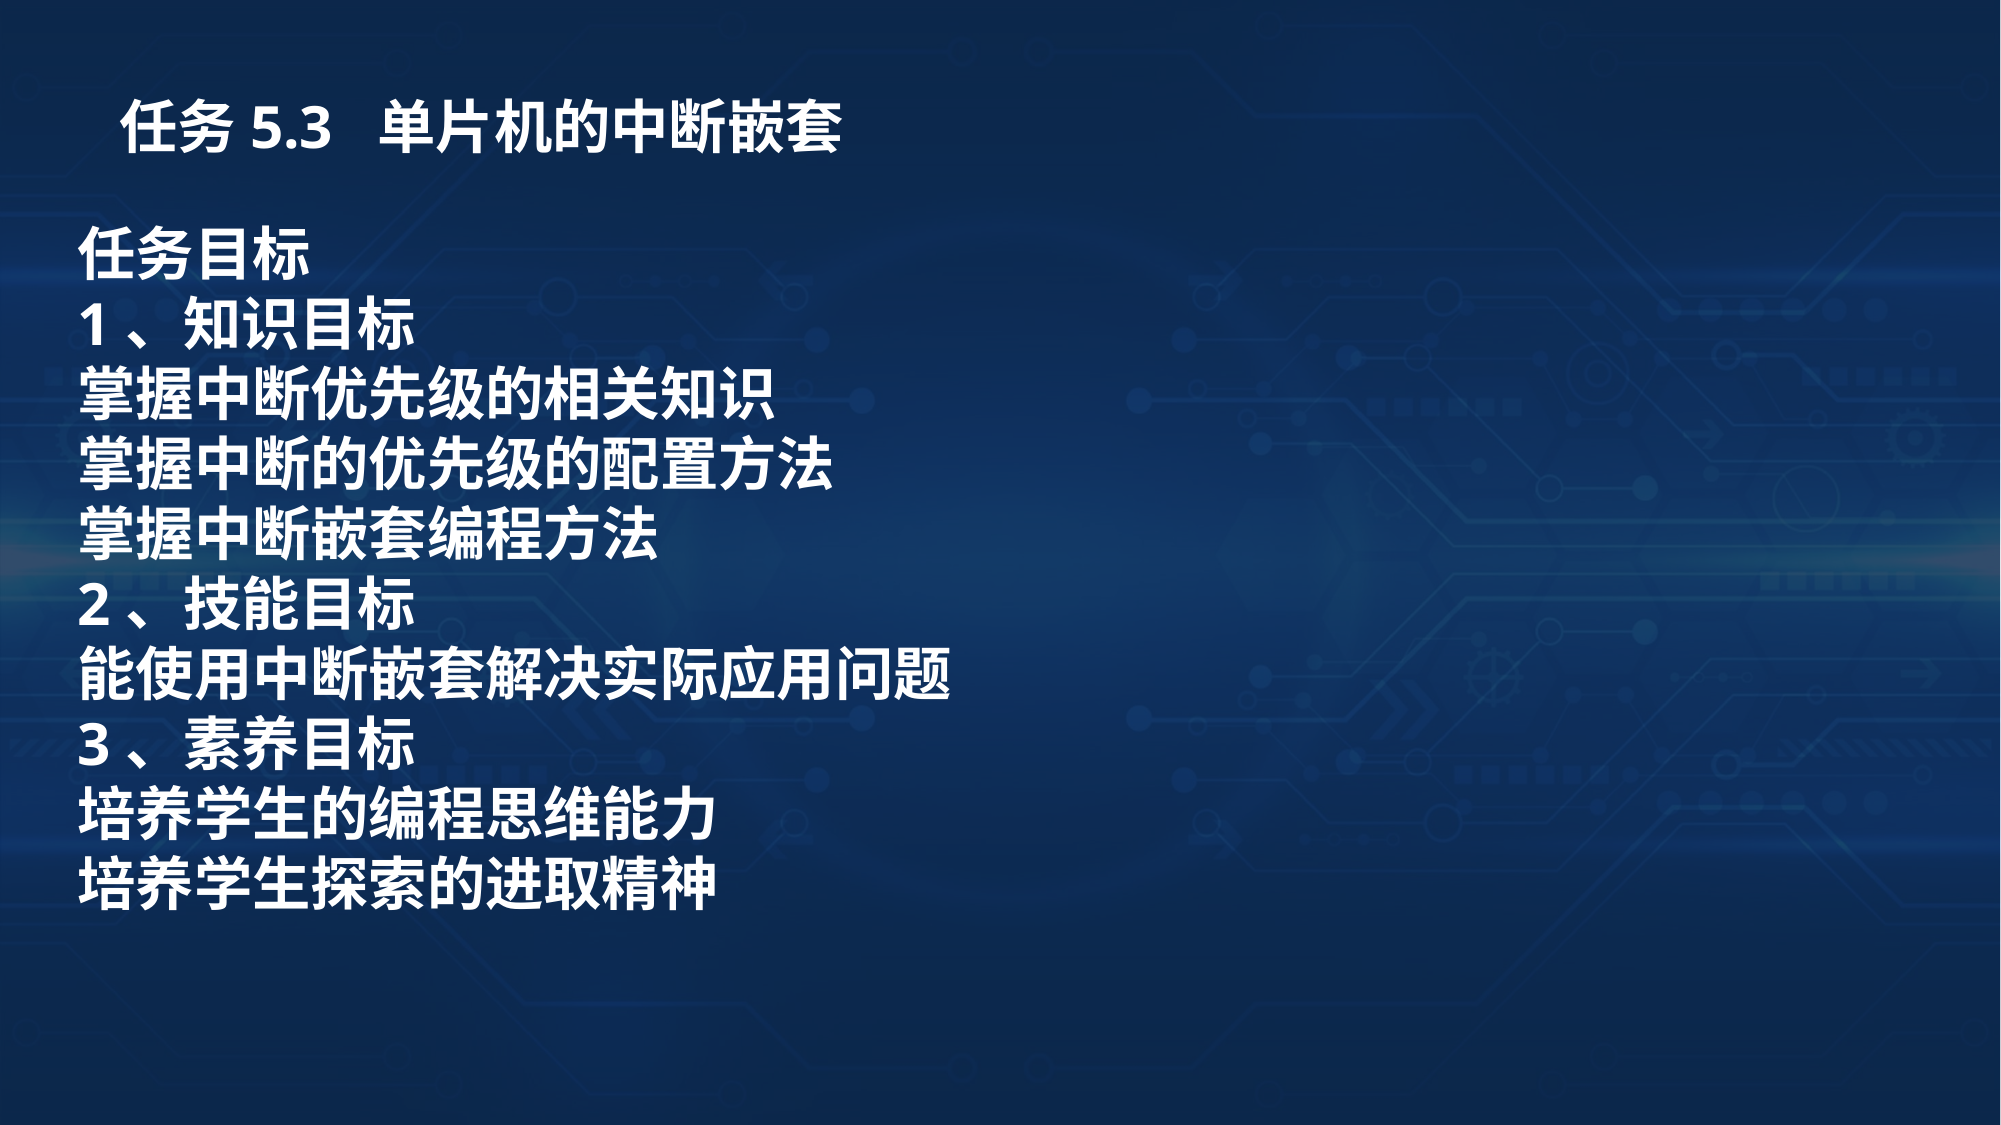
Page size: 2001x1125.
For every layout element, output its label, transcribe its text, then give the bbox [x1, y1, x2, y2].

text_box 任务5.3 单片机的中断嵌套 [104, 83, 939, 168]
text_box 任务目标 1、知识目标 掌握中断优先级的相关知识 掌握中断的优先级的配置方法 掌握中断嵌套编程方法 2、技能目标 能使用中断嵌套解决实际应用问题 3、素养目标 培养学生的编程思维能力 培养学生探索的进取精神 [62, 209, 1774, 925]
